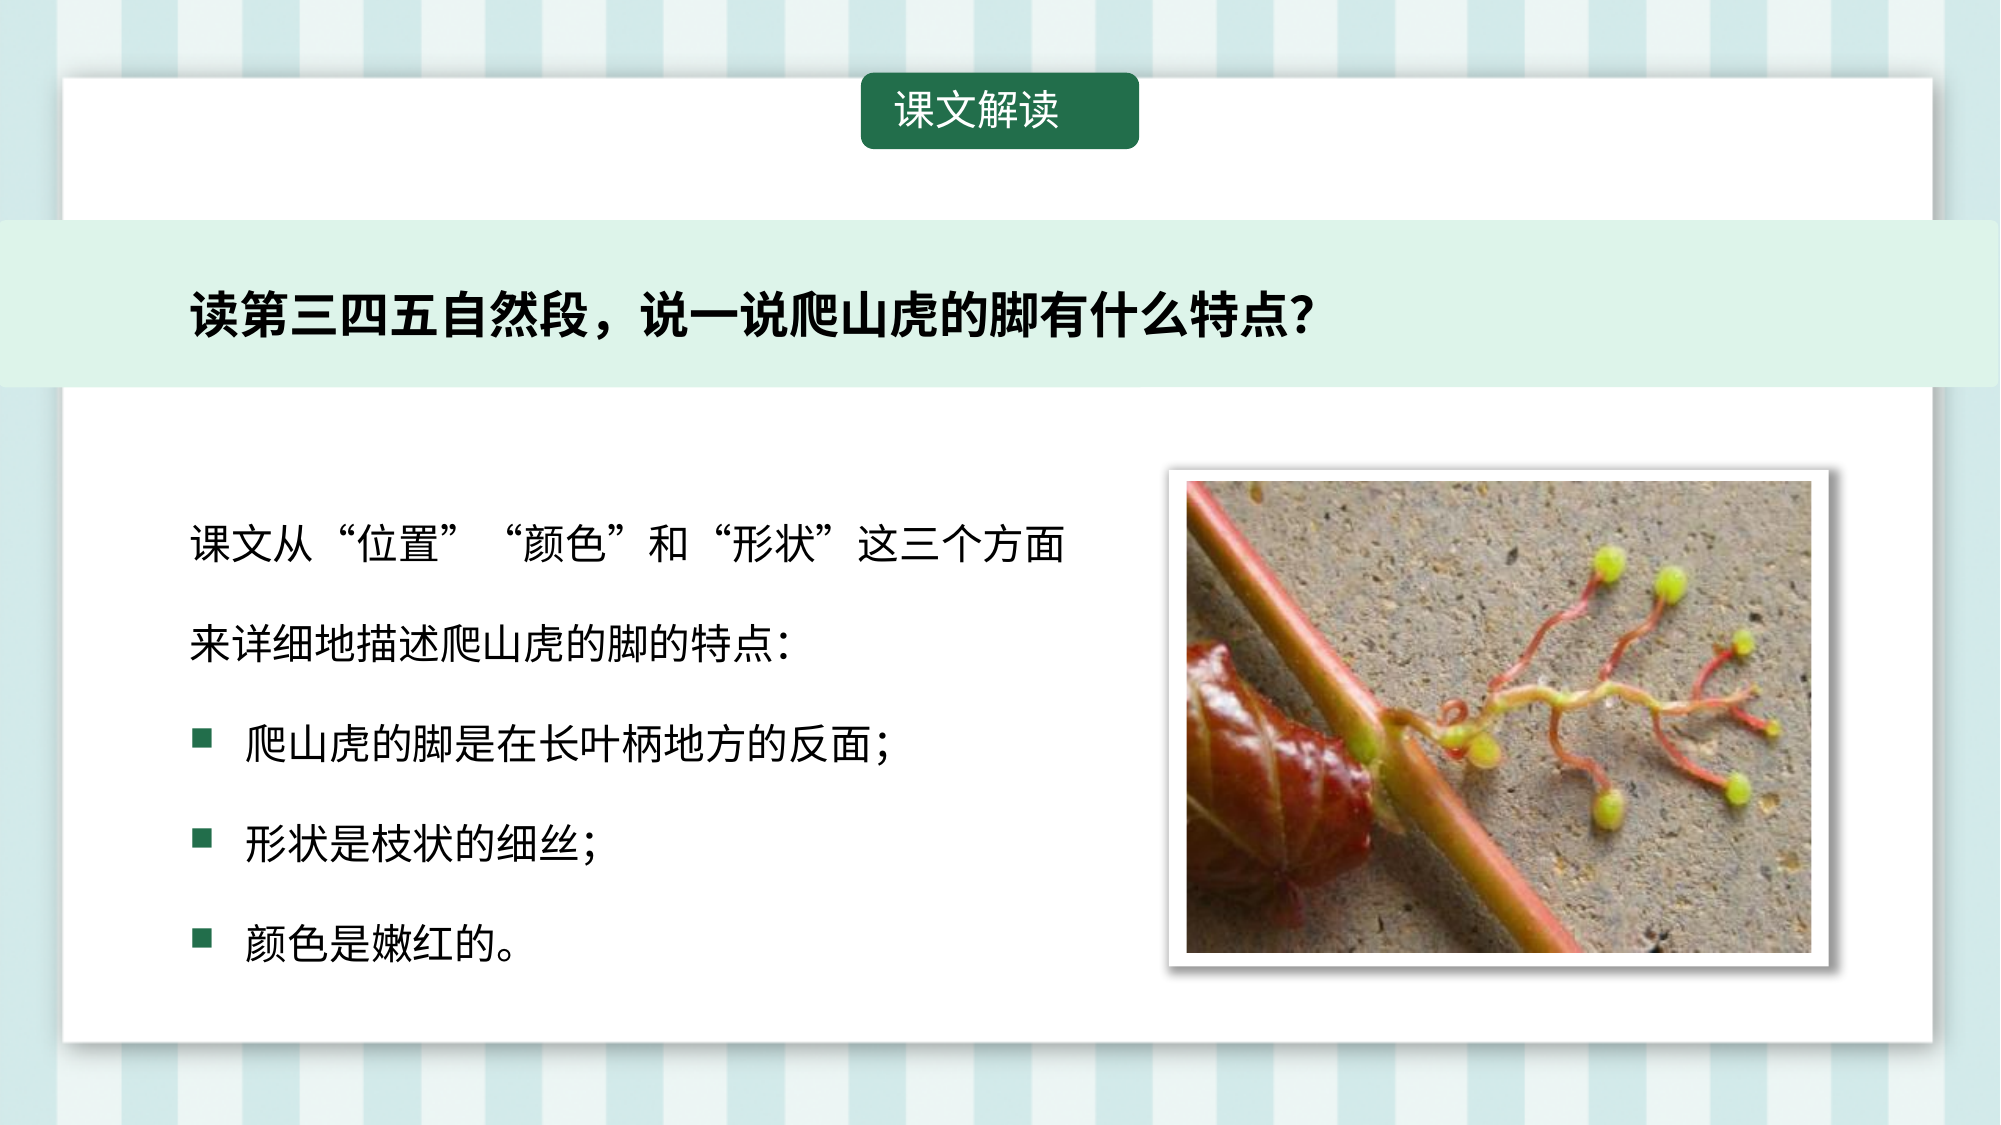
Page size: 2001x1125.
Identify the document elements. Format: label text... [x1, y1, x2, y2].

text_box 课文从“位置”“颜色”和“形状”这三个方面来详细地描述爬山虎的脚的特点： 爬山虎的脚是在长叶柄地方的反面； 形状是枝状的细丝； 颜色是嫩红的。 [174, 460, 1121, 975]
picture [0, 0, 2000, 225]
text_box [860, 72, 1140, 150]
text_box 读第三四五自然段，说一说爬山虎的脚有什么特点？ [174, 275, 1820, 351]
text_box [1168, 469, 1829, 967]
picture [0, 383, 2000, 1125]
text_box [0, 219, 2000, 389]
